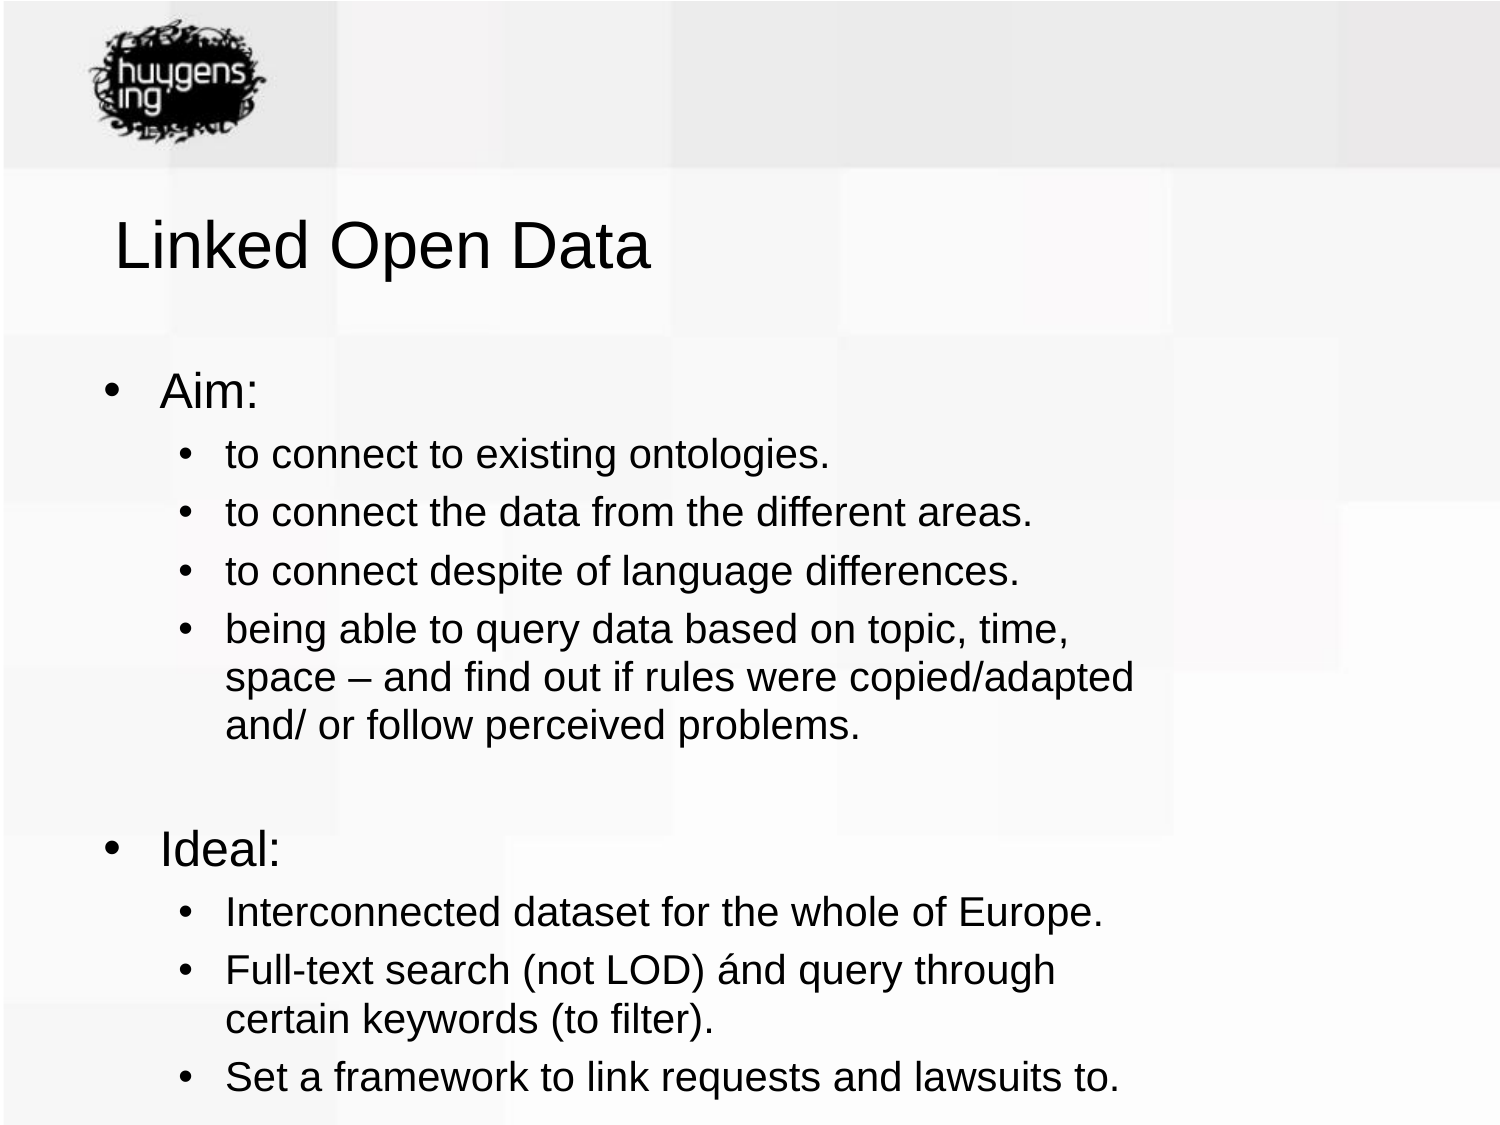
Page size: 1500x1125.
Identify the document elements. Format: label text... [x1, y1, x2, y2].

list Aim: to connect to existing ontologies. to connect the data from the different areas. to connect despite of language differences. being able to query data based on topic, time, space – and find out if rules were copied/adapted and/ or follow perceived problems. Ideal: Interconnected dataset for the whole of Europe. Full-text search (not LOD) ánd query through certain keywords (to filter). Set a framework to link requests and lawsuits to. [88, 354, 1199, 1063]
title Linked Open Data [99, 199, 1388, 325]
picture [3, 1, 1500, 1125]
